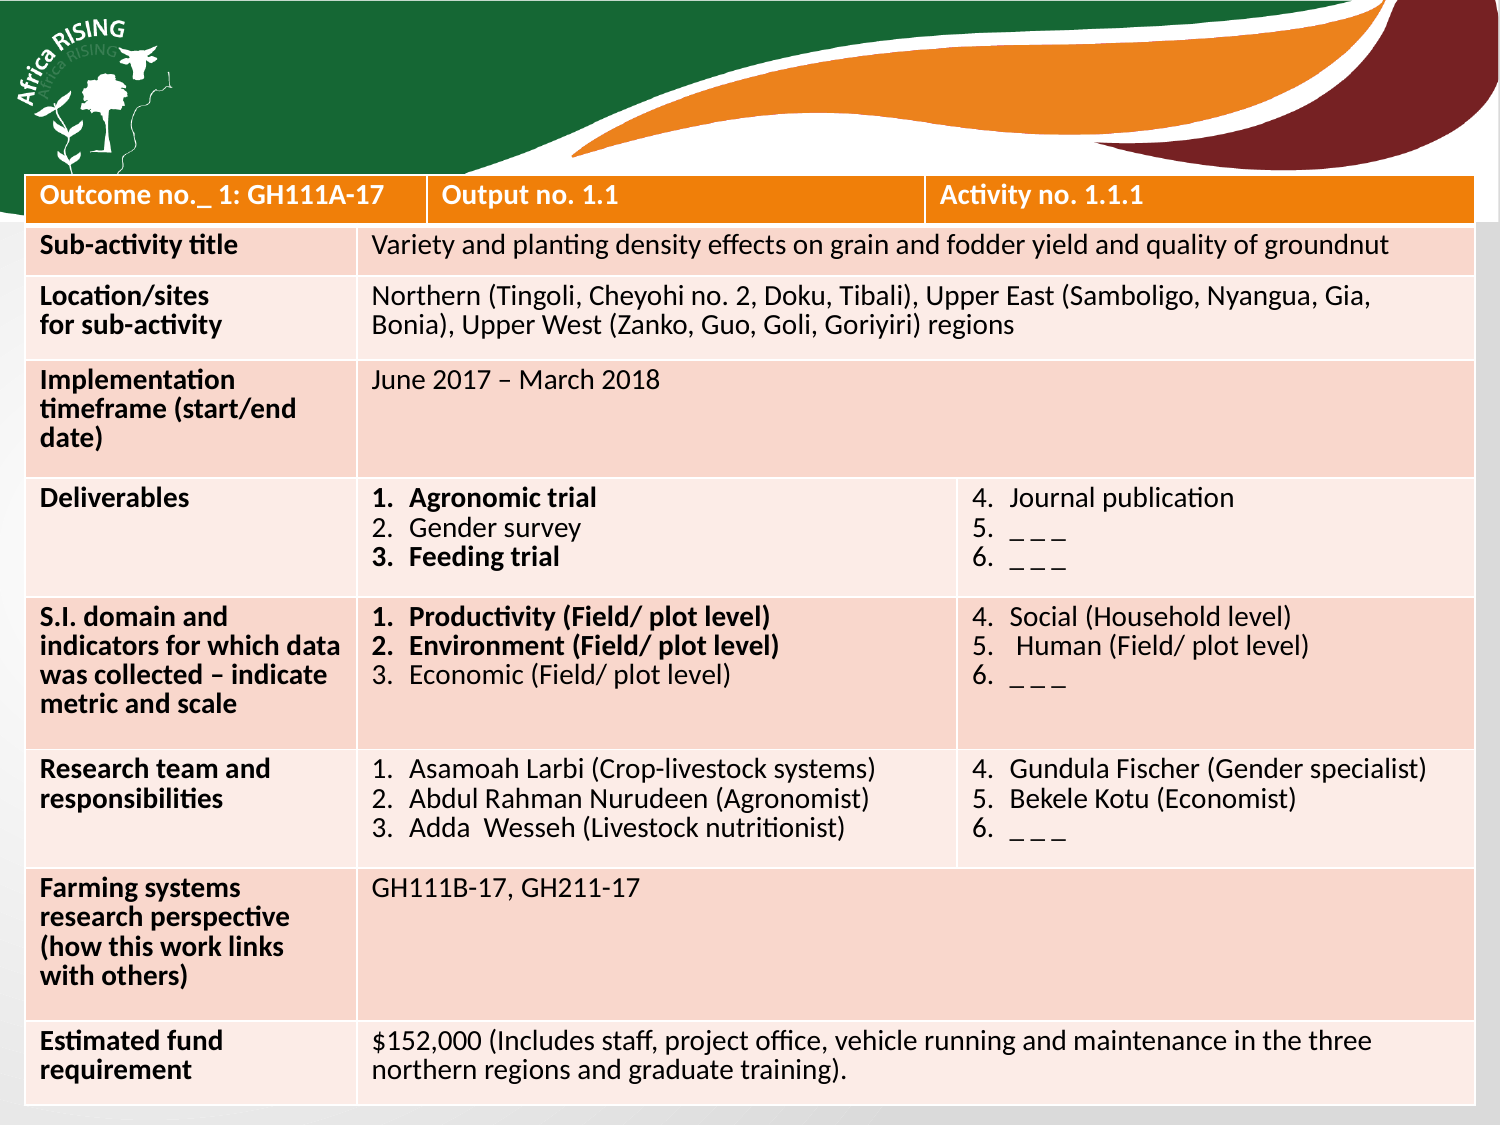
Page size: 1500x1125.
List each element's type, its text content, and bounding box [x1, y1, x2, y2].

table_cell Northern (Tingoli, Cheyohi no. 2, Doku, Tibali), Upper East (Samboligo, Nyangua, Gia, Bonia), Upper West (Zanko, Guo, Goli, Goriyiri) regions [358, 277, 1474, 359]
table_cell Research team and responsibilities [26, 750, 356, 867]
table_cell Asamoah Larbi (Crop-livestock systems) Abdul Rahman Nurudeen (Agronomist) Adda Wesseh (Livestock nutritionist) [358, 750, 956, 867]
table_cell Gundula Fischer (Gender specialist) Bekele Kotu (Economist) _ _ _ [958, 750, 1474, 867]
table_header Outcome no._ 1: GH111A-17 [26, 176, 426, 223]
table_cell Estimated fund requirement [26, 1022, 356, 1104]
table_cell Productivity (Field/ plot level) Environment (Field/ plot level) Economic (Field/ plot level) [358, 598, 956, 749]
table_cell S.I. domain and indicators for which data was collected – indicate metric and scale [26, 598, 356, 749]
table_cell Social (Household level) Human (Field/ plot level) _ _ _ [958, 598, 1474, 749]
table_cell Implementation timeframe (start/end date) [26, 361, 356, 477]
table_cell $152,000 (Includes staff, project office, vehicle running and maintenance in the three northern regions and graduate training). [358, 1022, 1474, 1104]
table_header Activity no. 1.1.1 [926, 176, 1474, 223]
table_header Output no. 1.1 [428, 176, 924, 223]
table_cell Deliverables [26, 479, 356, 596]
picture [0, 0, 1499, 222]
table_cell Sub-activity title [26, 228, 356, 275]
table_cell Farming systems research perspective (how this work links with others) [26, 869, 356, 1020]
table_cell Variety and planting density effects on grain and fodder yield and quality of groundnut [358, 228, 1474, 275]
table_cell GH111B-17, GH211-17 [358, 869, 1474, 1020]
table_cell Agronomic trial Gender survey Feeding trial [358, 479, 956, 596]
table_cell Journal publication _ _ _ _ _ _ [958, 479, 1474, 596]
table_cell Location/sites for sub-activity [26, 277, 356, 359]
table_cell June 2017 – March 2018 [358, 361, 1474, 477]
